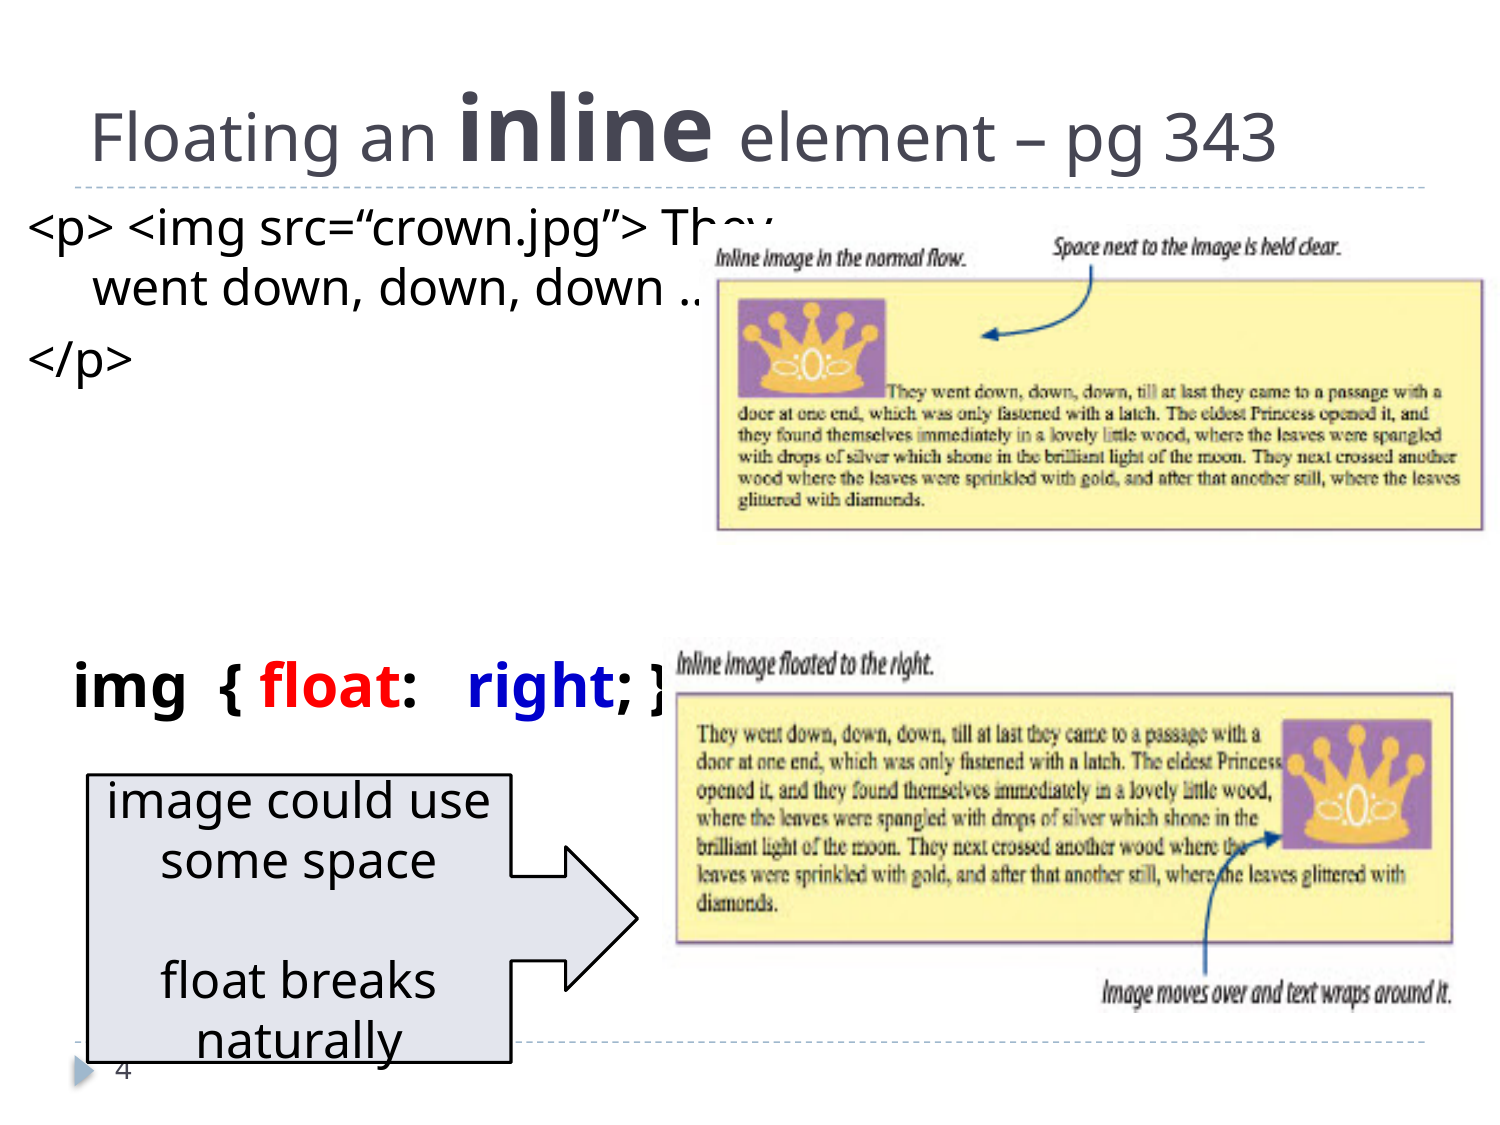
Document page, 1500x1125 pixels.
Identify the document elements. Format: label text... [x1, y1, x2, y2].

slide_number 4 [100, 1064, 426, 1103]
picture [662, 637, 1469, 1013]
text_box image could use some space float breaks naturally [85, 773, 639, 1064]
list <p> <img src=“crown.jpg”> They went down, down, down … </p> img { float: right; } [12, 187, 1500, 988]
picture [699, 224, 1500, 545]
title Floating an inline element – pg 343 [75, 24, 1425, 187]
